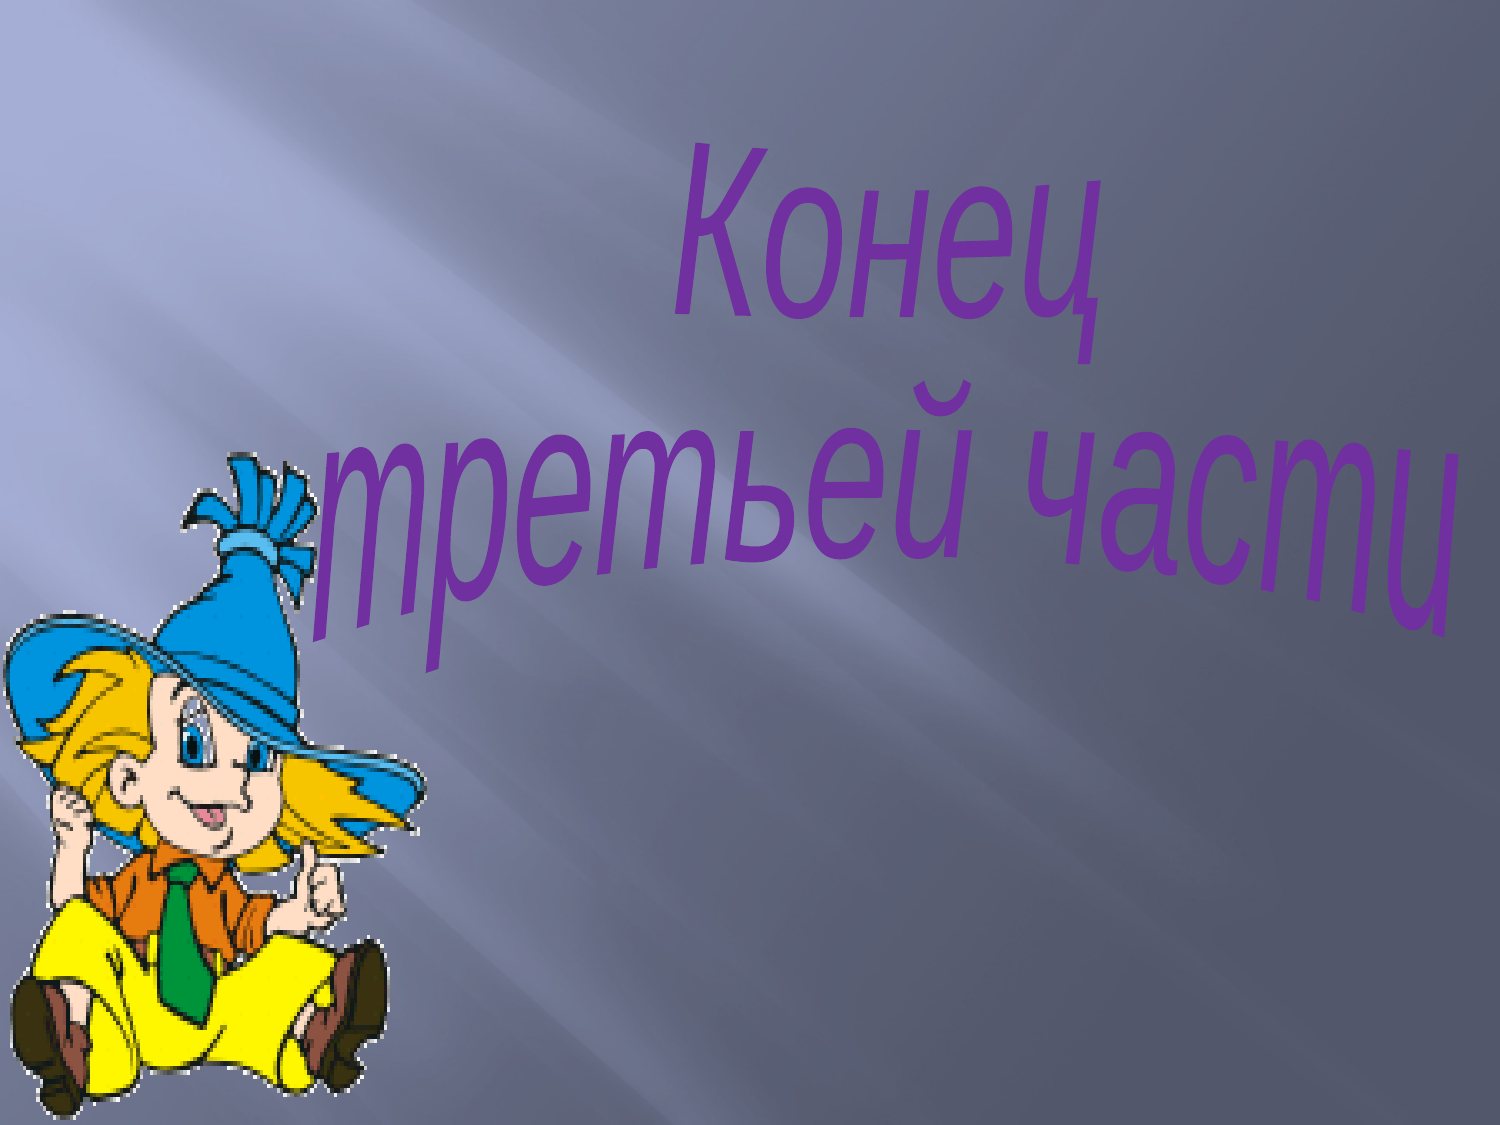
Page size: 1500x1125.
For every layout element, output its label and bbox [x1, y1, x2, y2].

picture [0, 447, 432, 1125]
